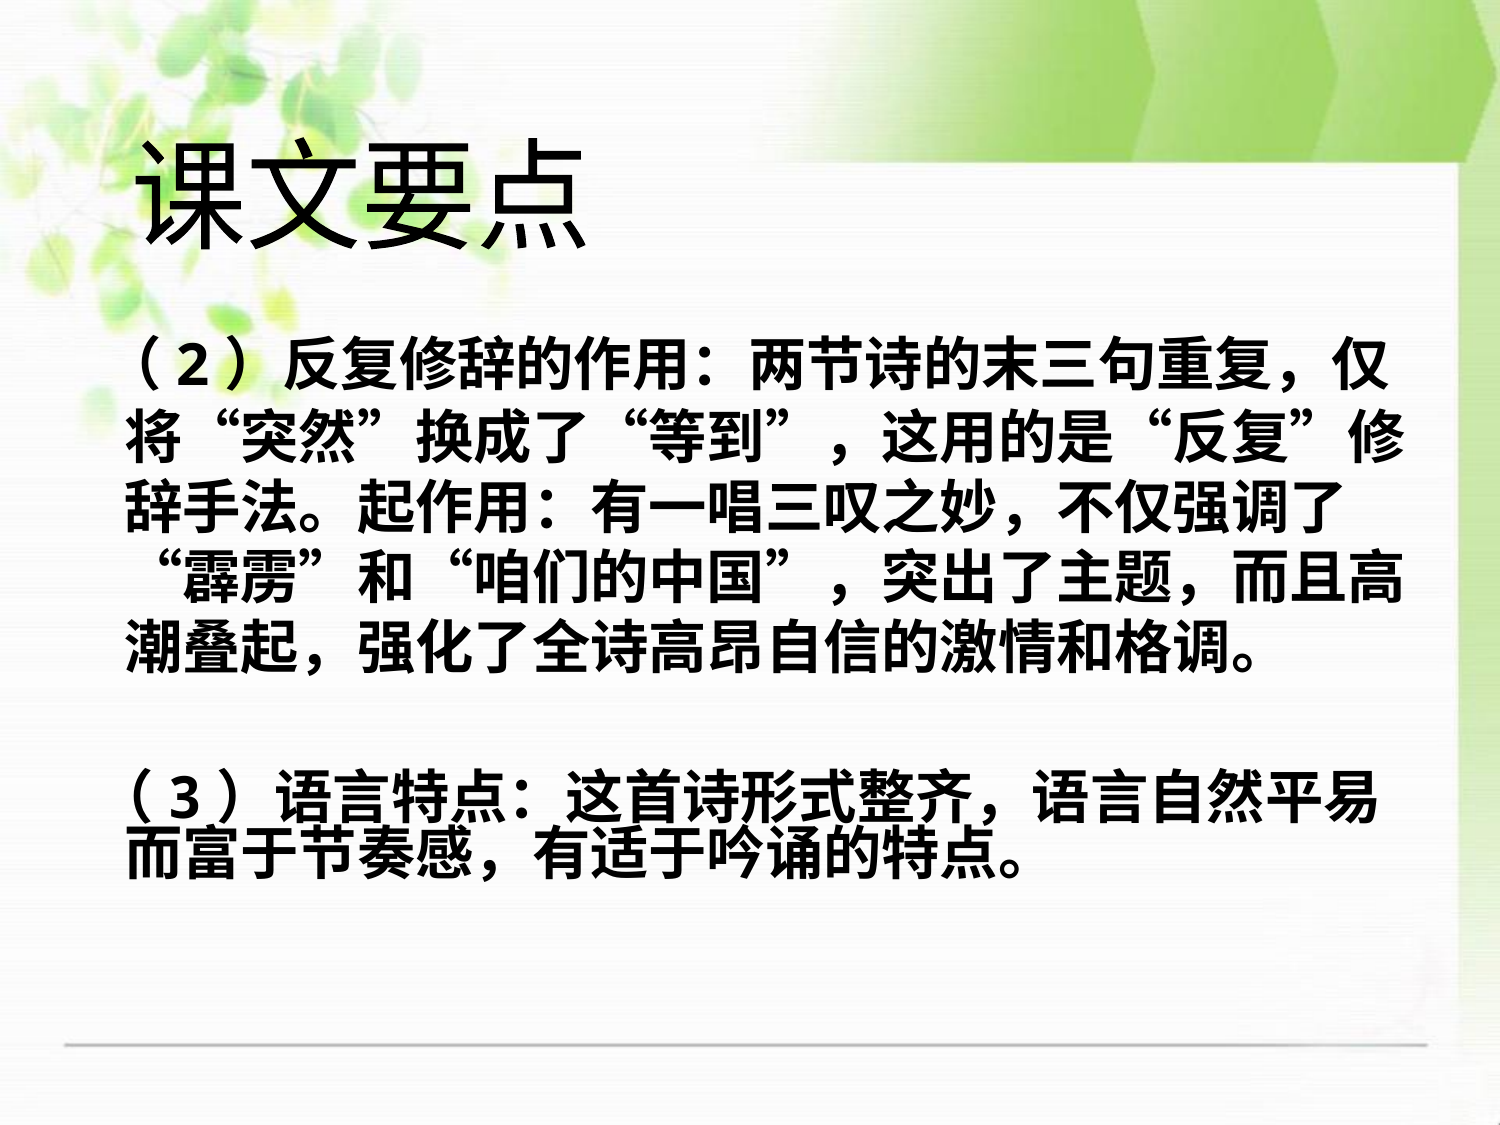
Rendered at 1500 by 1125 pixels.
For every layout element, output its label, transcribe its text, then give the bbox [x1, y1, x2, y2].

list （2）反复修辞的作用：两节诗的末三句重复，仅将“突然”换成了“等到”，这用的是“反复”修辞手法。起作用：有一唱三叹之妙，不仅强调了“霹雳”和“咱们的中国”，突出了主题，而且高潮叠起，强化了全诗高昂自信的激情和格调。 （3）语言特点：这首诗形式整齐，语言自然平易而富于节奏感，有适于吟诵的特点。 [53, 302, 1424, 1000]
picture [0, 0, 1500, 1125]
